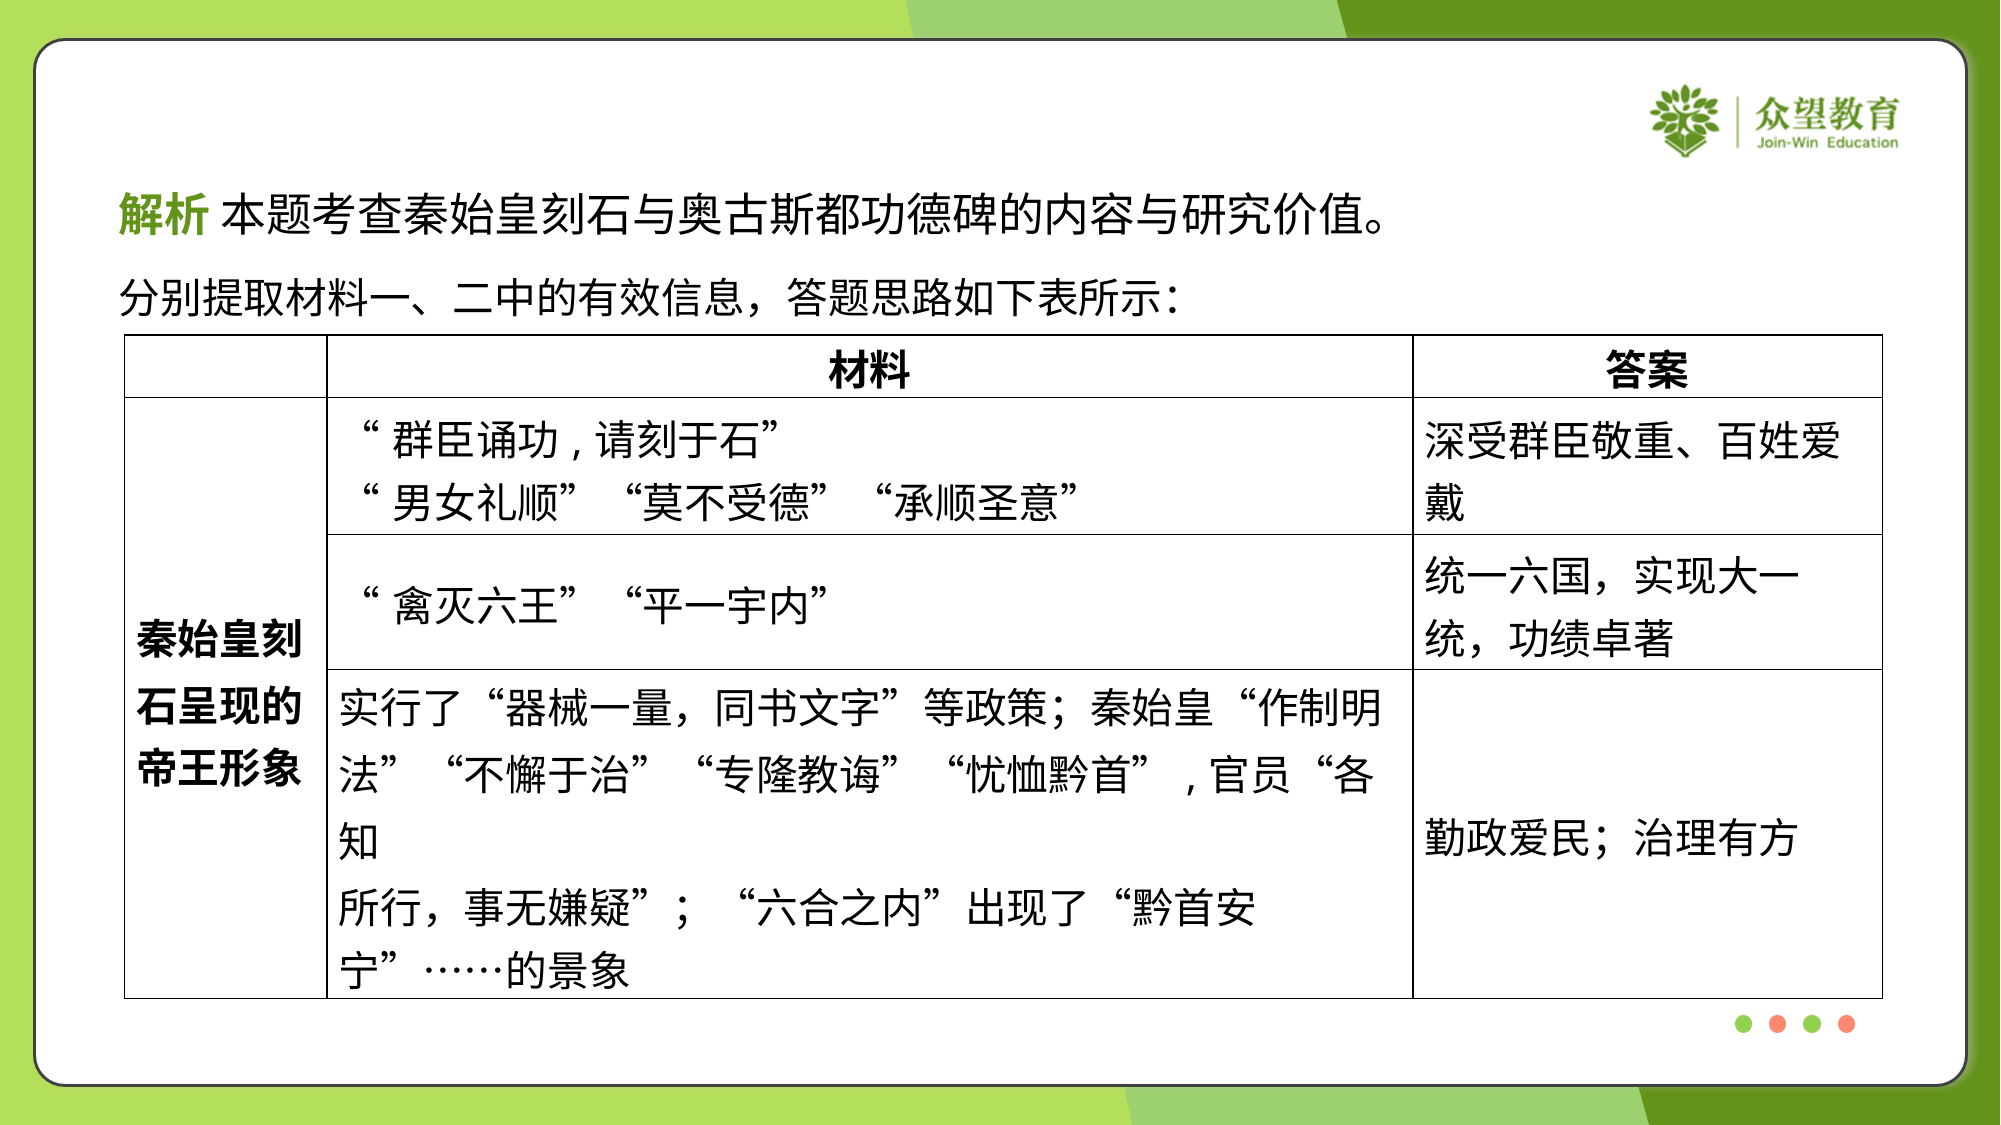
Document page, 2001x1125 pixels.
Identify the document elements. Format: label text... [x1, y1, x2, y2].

table_header [125, 336, 326, 397]
table_cell 秦始皇刻 石呈现的 帝王形象 [125, 398, 326, 998]
table_header 答案 [1414, 336, 1882, 397]
table_cell “禽灭六王”“平一宇内” [328, 535, 1412, 669]
table_header 材料 [328, 336, 1412, 397]
table_cell 实行了“器械一量，同书文字”等政策；秦始皇“作制明 法”“不懈于治”“专隆教诲”“忧恤黔首”,官员“各知 所行，事无嫌疑”；“六合之内”出现了“黔首安 宁”……的景象 [328, 670, 1412, 998]
table_cell 勤政爱民；治理有方 [1414, 670, 1882, 998]
text_box 解析 本题考查秦始皇刻石与奥古斯都功德碑的内容与研究价值。 分别提取材料一、二中的有效信息，答题思路如下表所示： [118, 159, 1883, 231]
table_cell 深受群臣敬重、百姓爱 戴 [1414, 398, 1882, 534]
picture [0, 0, 2000, 1125]
table_cell 统一六国，实现大一 统，功绩卓著 [1414, 535, 1882, 669]
table_cell “群臣诵功,请刻于石” “男女礼顺”“莫不受德”“承顺圣意” [328, 398, 1412, 534]
